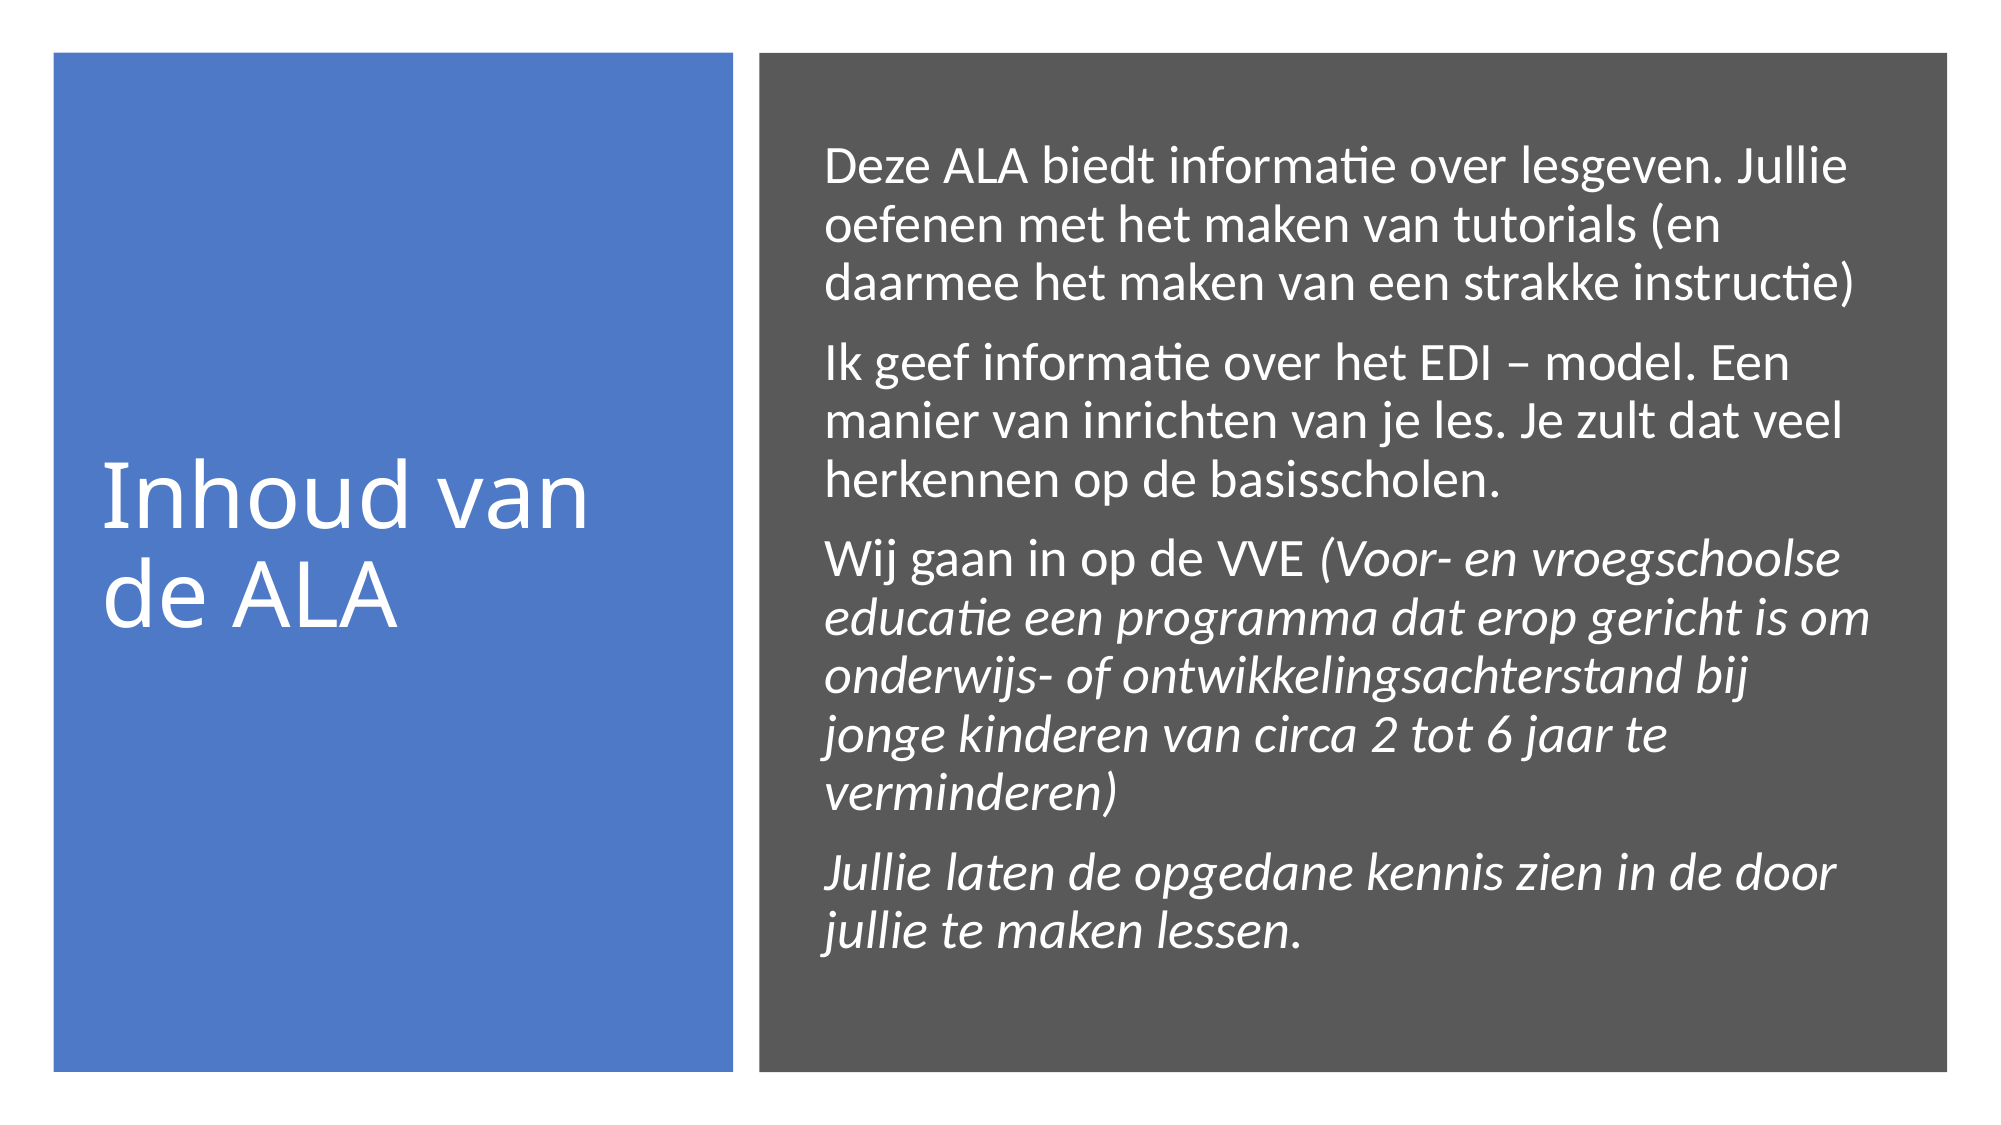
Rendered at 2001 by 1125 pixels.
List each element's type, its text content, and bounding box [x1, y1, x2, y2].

list Deze ALA biedt informatie over lesgeven. Jullie oefenen met het maken van tutorials (en daarmee het maken van een strakke instructie) Ik geef informatie over het EDI – model. Een manier van inrichten van je les. Je zult dat veel herkennen op de basisscholen. Wij gaan in op de VVE (Voor- en vroegschoolse educatie een programma dat erop gericht is om onderwijs- of ontwikkelingsachterstand bij jonge kinderen van circa 2 tot 6 jaar te verminderen) Jullie laten de opgedane kennis zien in de door jullie te maken lessen. [809, 95, 1892, 1002]
text_box [53, 52, 734, 1073]
text_box [758, 52, 1948, 1073]
title Inhoud van de ALA [85, 95, 697, 1002]
